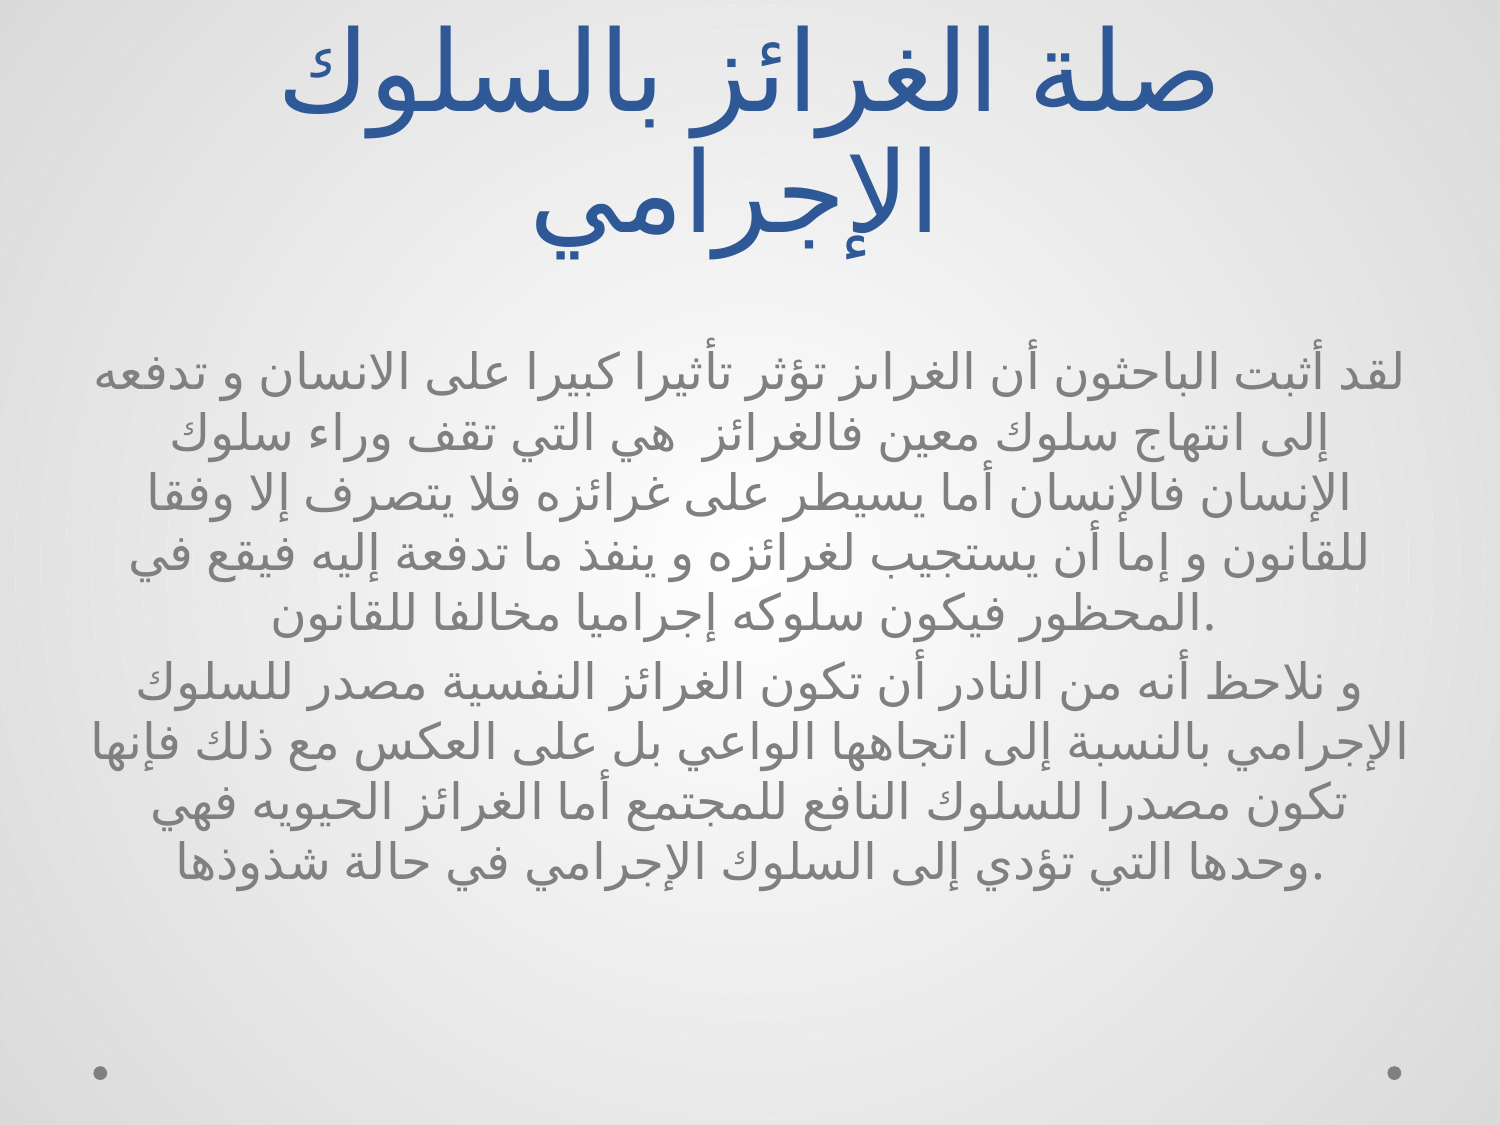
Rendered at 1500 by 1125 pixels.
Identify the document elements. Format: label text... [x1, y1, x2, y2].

title صلة الغرائز بالسلوك الإجرامي [75, 0, 1425, 262]
list لقد أثبت الباحثون أن الغراىز تؤثر تأثيرا كبيرا على الانسان و تدفعه إلى انتهاج سلوك معين فالغرائز هي التي تقف وراء سلوك الإنسان فالإنسان أما يسيطر على غرائزه فلا يتصرف إلا وفقا للقانون و إما أن يستجيب لغرائزه و ينفذ ما تدفعة إليه فيقع في المحظور فيكون سلوكه إجراميا مخالفا للقانون. و نلاحظ أنه من النادر أن تكون الغرائز النفسية مصدر للسلوك الإجرامي بالنسبة إلى اتجاهها الواعي بل على العكس مع ذلك فإنها تكون مصدرا للسلوك النافع للمجتمع أما الغرائز الحيويه فهي وحدها التي تؤدي إلى السلوك الإجرامي في حالة شذوذها. [75, 262, 1425, 1005]
